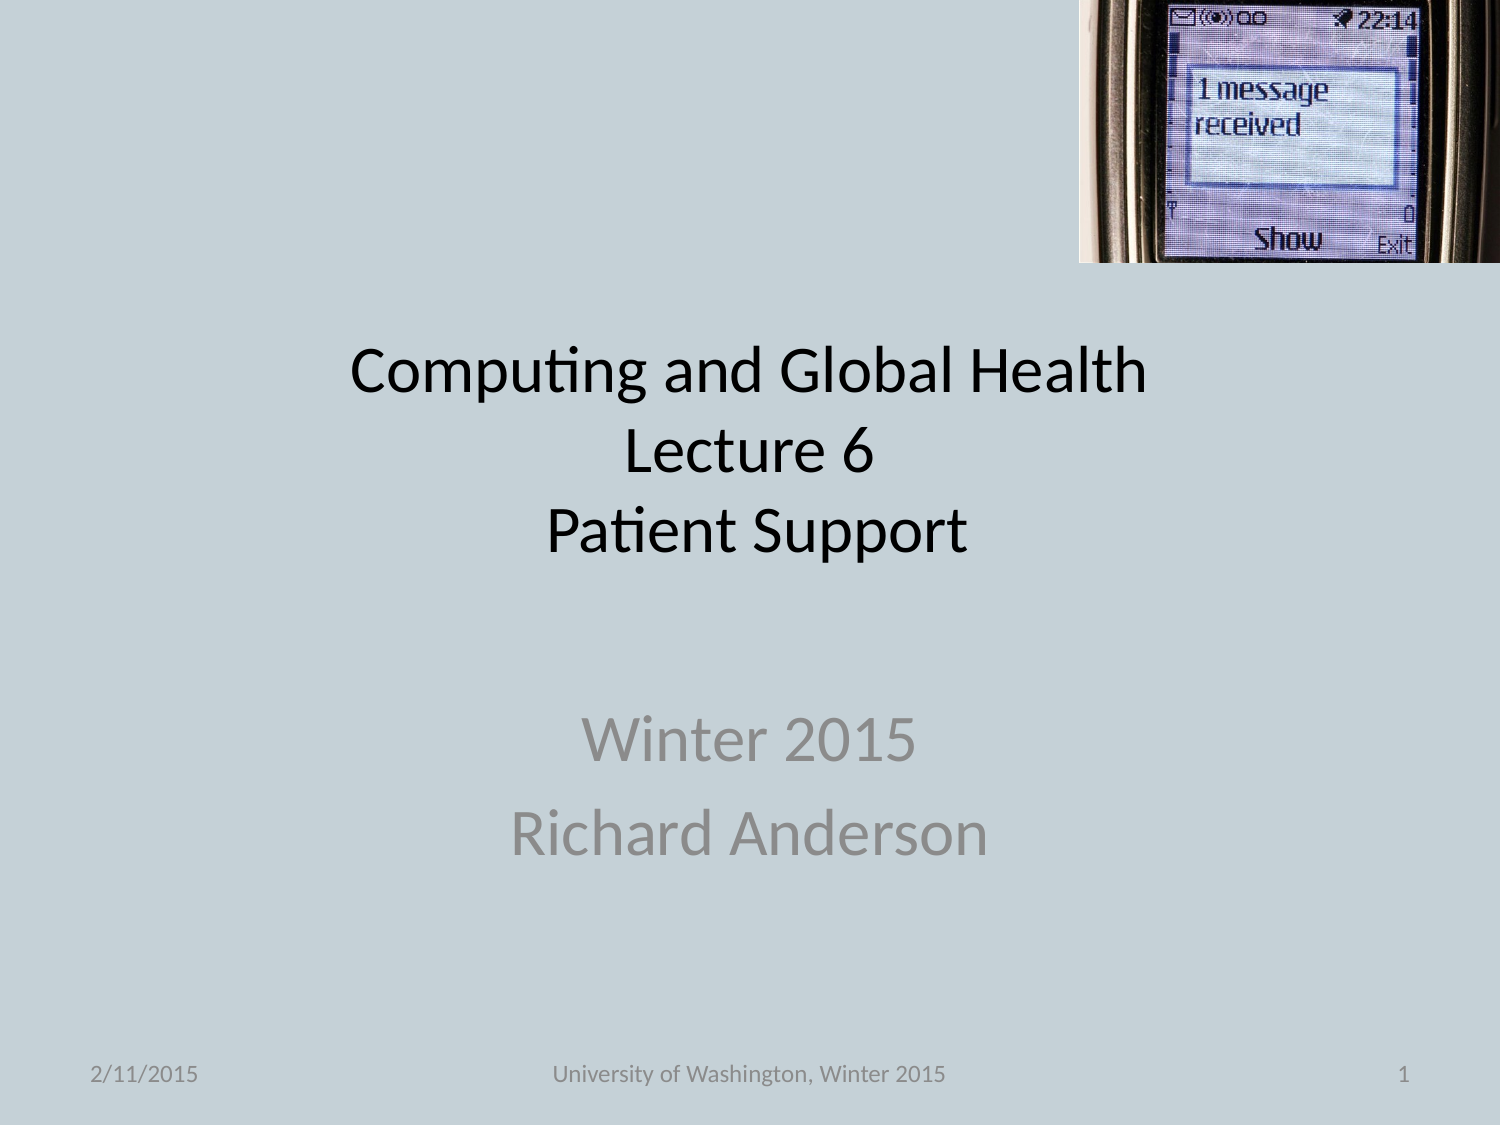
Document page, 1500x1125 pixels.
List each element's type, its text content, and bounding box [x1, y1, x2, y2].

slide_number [75, 1042, 425, 1103]
picture [1079, 0, 1500, 263]
slide_number 1 [1074, 1042, 1425, 1103]
title Computing and Global Health Lecture 6 Patient Support [112, 324, 1388, 567]
footer University of Washington, Winter 2015 [512, 1042, 988, 1103]
subtitle Winter 2015 Richard Anderson [225, 687, 1275, 975]
